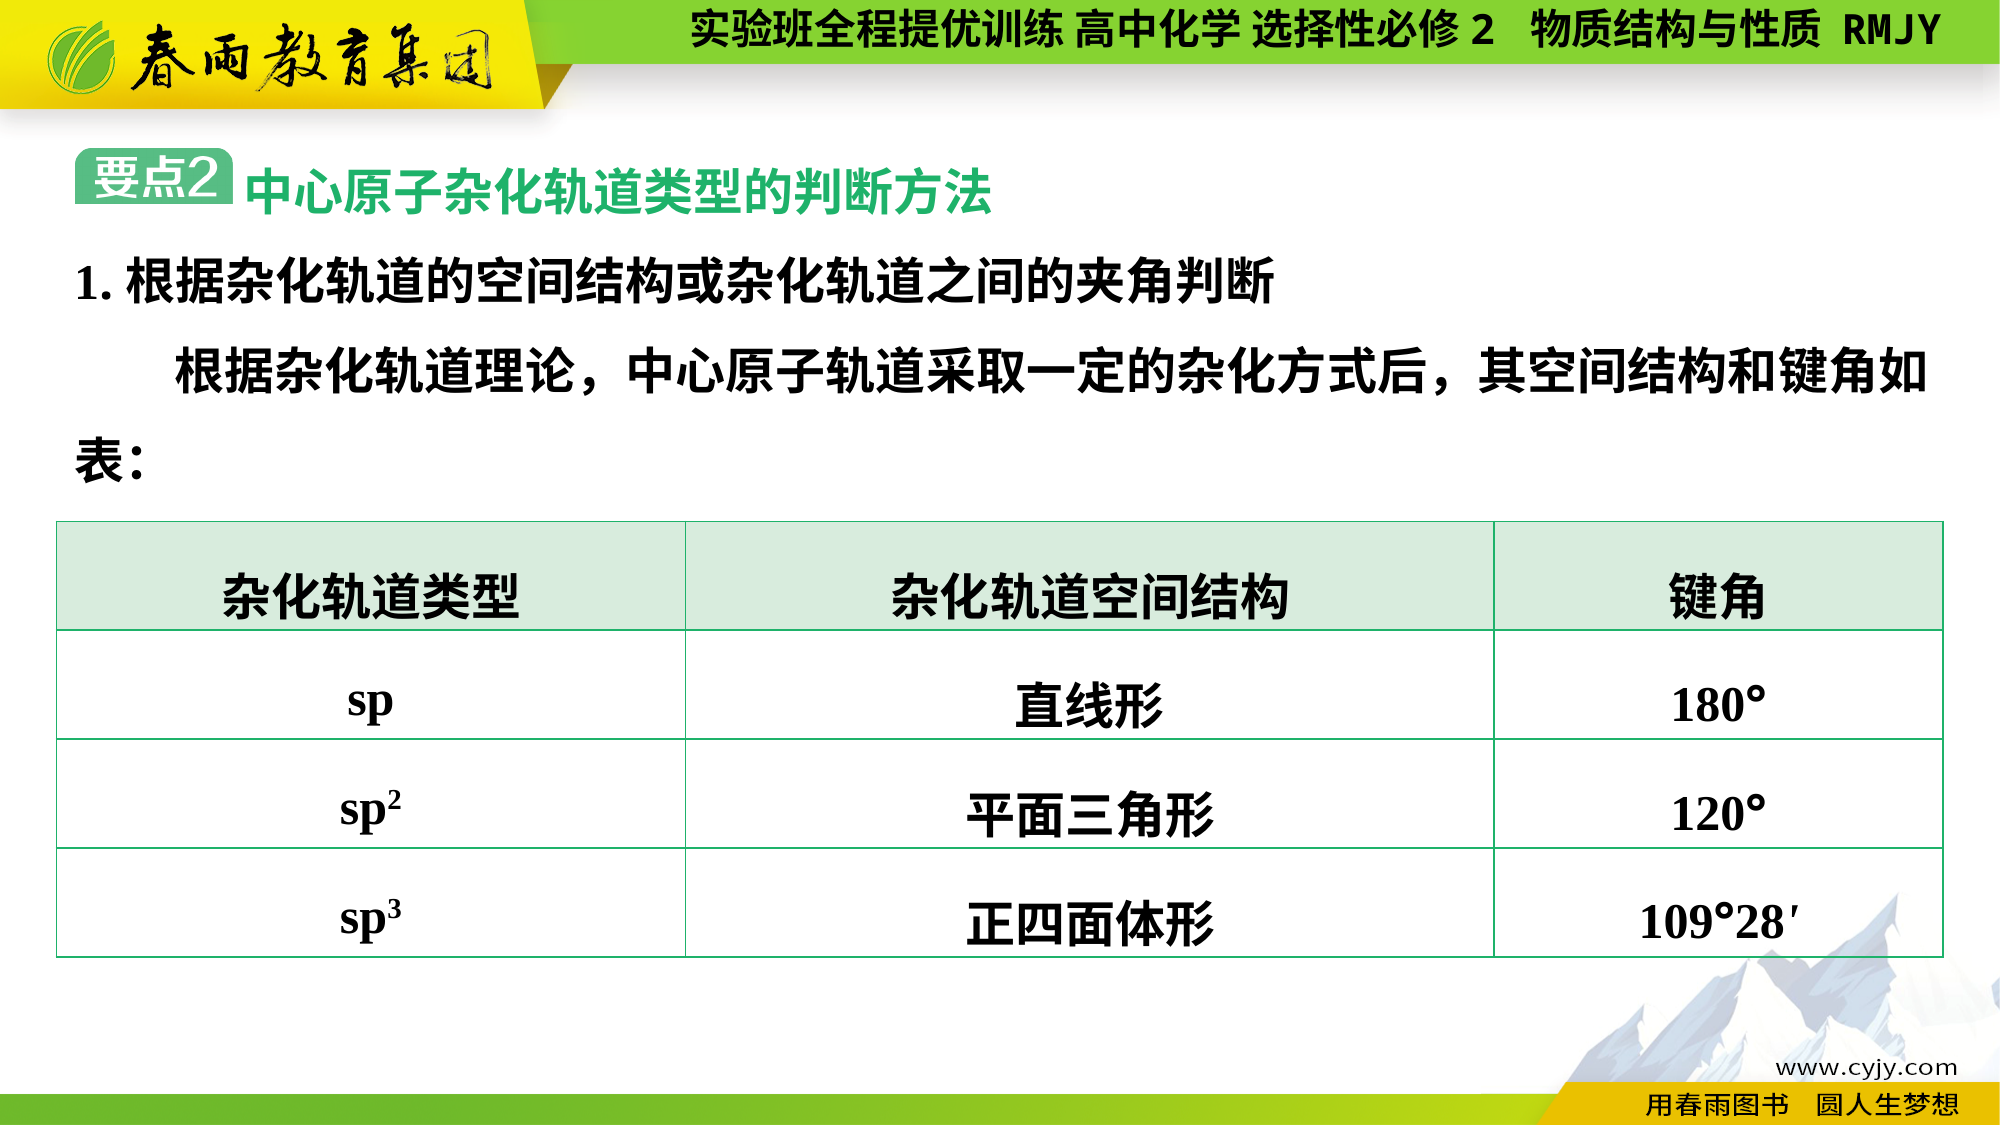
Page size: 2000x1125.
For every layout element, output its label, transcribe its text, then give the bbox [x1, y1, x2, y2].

table_cell 平面三角形 [686, 740, 1493, 847]
table_cell sp2 [57, 740, 685, 847]
table_cell sp3 [57, 849, 685, 956]
table_cell 直线形 [686, 631, 1493, 738]
table_cell 180° [1495, 631, 1942, 738]
table_cell 正四面体形 [686, 849, 1493, 956]
table_header 键角 [1495, 522, 1942, 629]
table_cell sp [57, 631, 685, 738]
table_header 杂化轨道空间结构 [686, 522, 1493, 629]
table_header 杂化轨道类型 [57, 522, 685, 629]
table_cell 109°28' [1495, 849, 1942, 956]
list 中心原子杂化轨道类型的判断方法 1.根据杂化轨道的空间结构或杂化轨道之间的夹角判断 根据杂化轨道理论，中心原子轨道采取一定的杂化方式后，其空间结构和键角如表： [59, 122, 1944, 502]
table_cell 120° [1495, 740, 1942, 847]
picture [0, 0, 2000, 1125]
